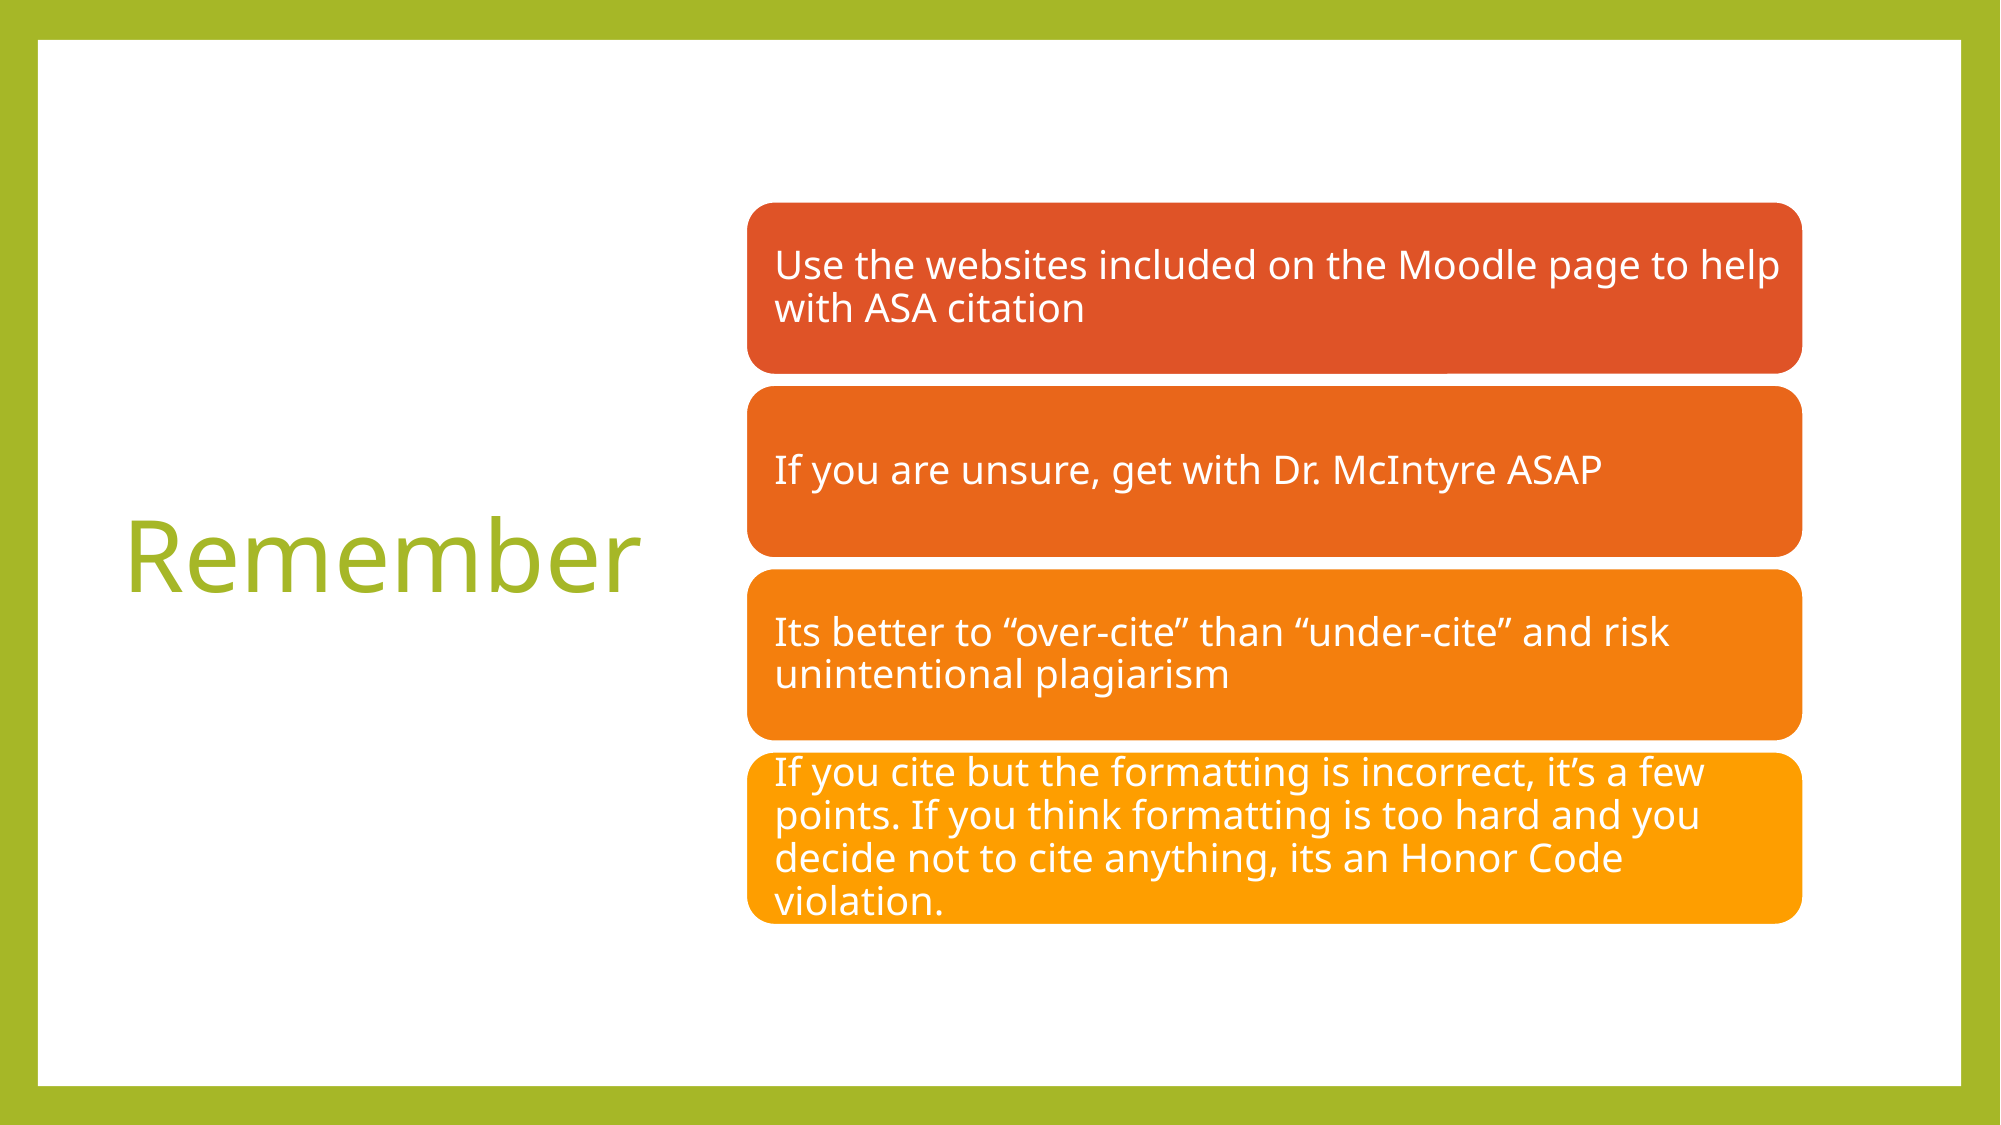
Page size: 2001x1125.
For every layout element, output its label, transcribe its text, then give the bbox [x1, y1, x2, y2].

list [745, 196, 1805, 931]
title Remember [107, 99, 659, 1020]
